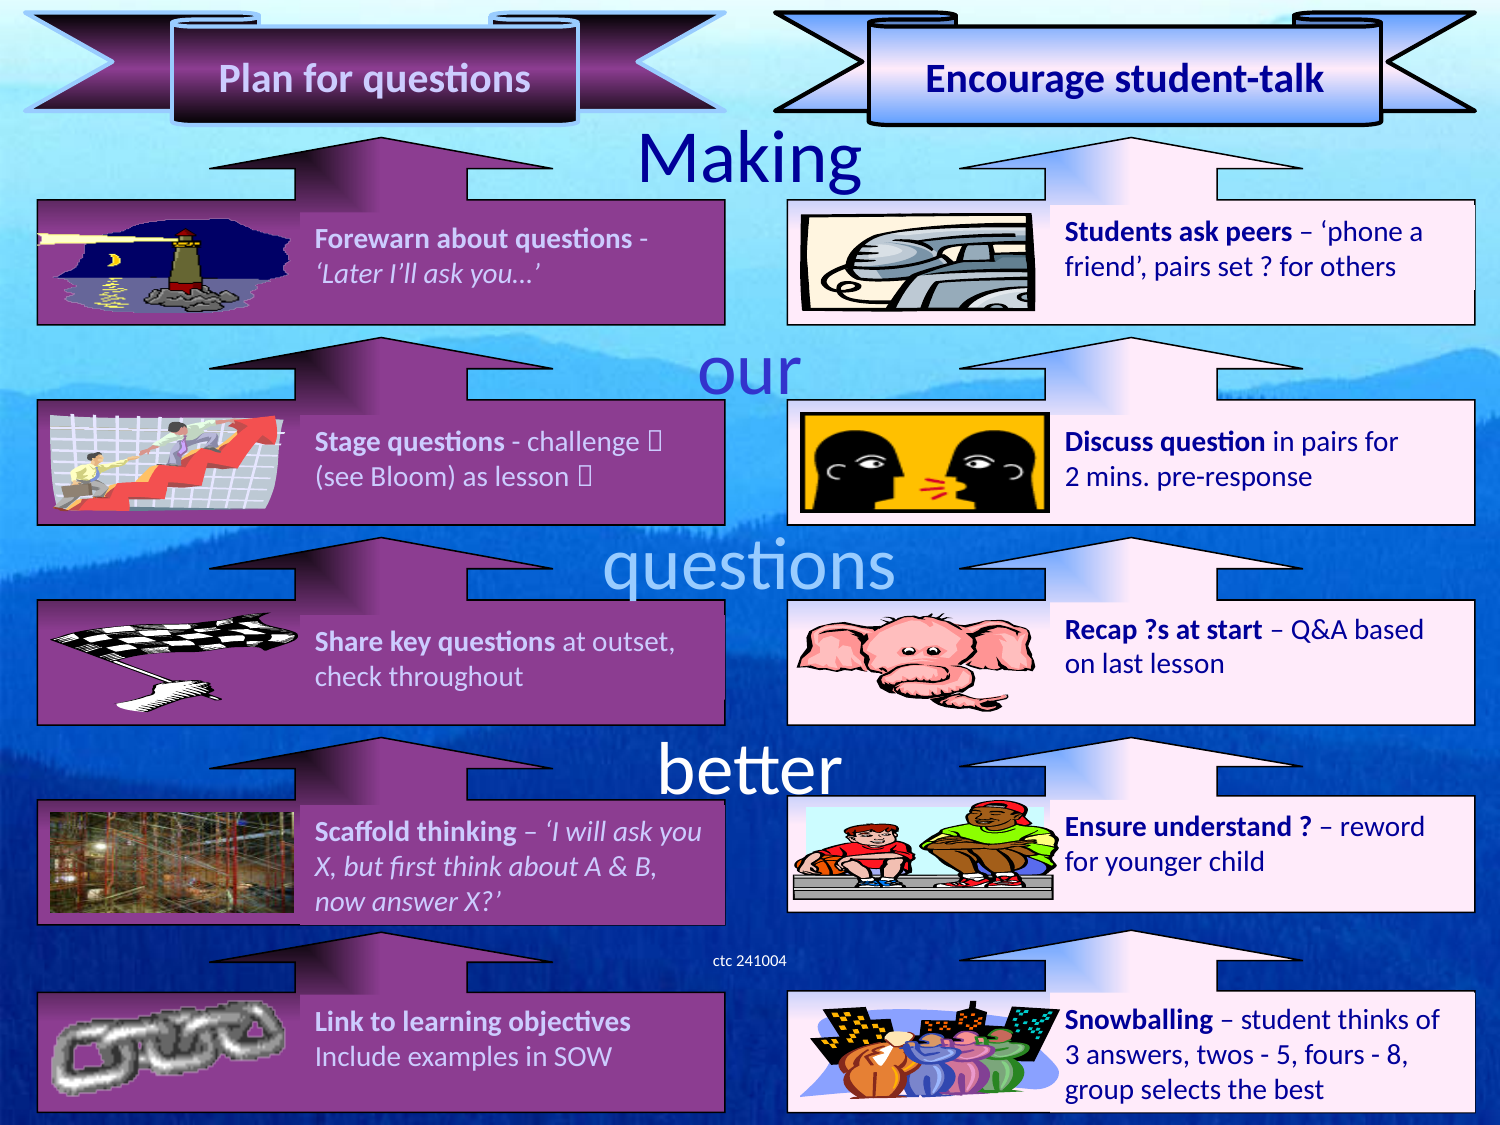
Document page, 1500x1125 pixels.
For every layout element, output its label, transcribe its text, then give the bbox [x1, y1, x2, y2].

text_box [787, 137, 1475, 325]
text_box better [562, 712, 938, 818]
text_box ctc 241004 [562, 942, 938, 978]
text_box Ensure understand ? – reword for younger child [1063, 799, 1450, 885]
text_box [37, 737, 562, 925]
text_box [787, 537, 1475, 726]
picture [0, 0, 1500, 1125]
text_box [787, 930, 1475, 1113]
text_box Scaffold thinking – ‘I will ask you X, but first think about A & B, now answer X?’ [300, 805, 725, 925]
text_box Link to learning objectives Include examples in SOW [300, 994, 713, 1080]
text_box Students ask peers – ‘phone a friend’, pairs set ? for others [1050, 205, 1475, 290]
text_box Discuss question in pairs for 2 mins. pre-response [1053, 415, 1425, 500]
text_box [787, 737, 1475, 913]
text_box Recap ?s at start – Q&A based on last lesson [1050, 602, 1463, 688]
text_box Forewarn about questions - ‘Later I’ll ask you…’ [301, 212, 713, 298]
text_box [37, 932, 725, 1113]
text_box Making [562, 99, 938, 205]
text_box [37, 537, 725, 726]
text_box [787, 337, 1475, 526]
text_box Share key questions at outset, check throughout [303, 615, 725, 700]
text_box Stage questions - challenge  (see Bloom) as lesson  [300, 415, 713, 500]
text_box [37, 337, 725, 526]
text_box [37, 137, 725, 325]
text_box Encourage student-talk [774, 12, 1475, 126]
text_box our [562, 312, 938, 418]
text_box Plan for questions [24, 12, 725, 126]
text_box Snowballing – student thinks of 3 answers, twos - 5, fours - 8, group selects the best [1050, 992, 1475, 1113]
text_box questions [562, 507, 938, 612]
